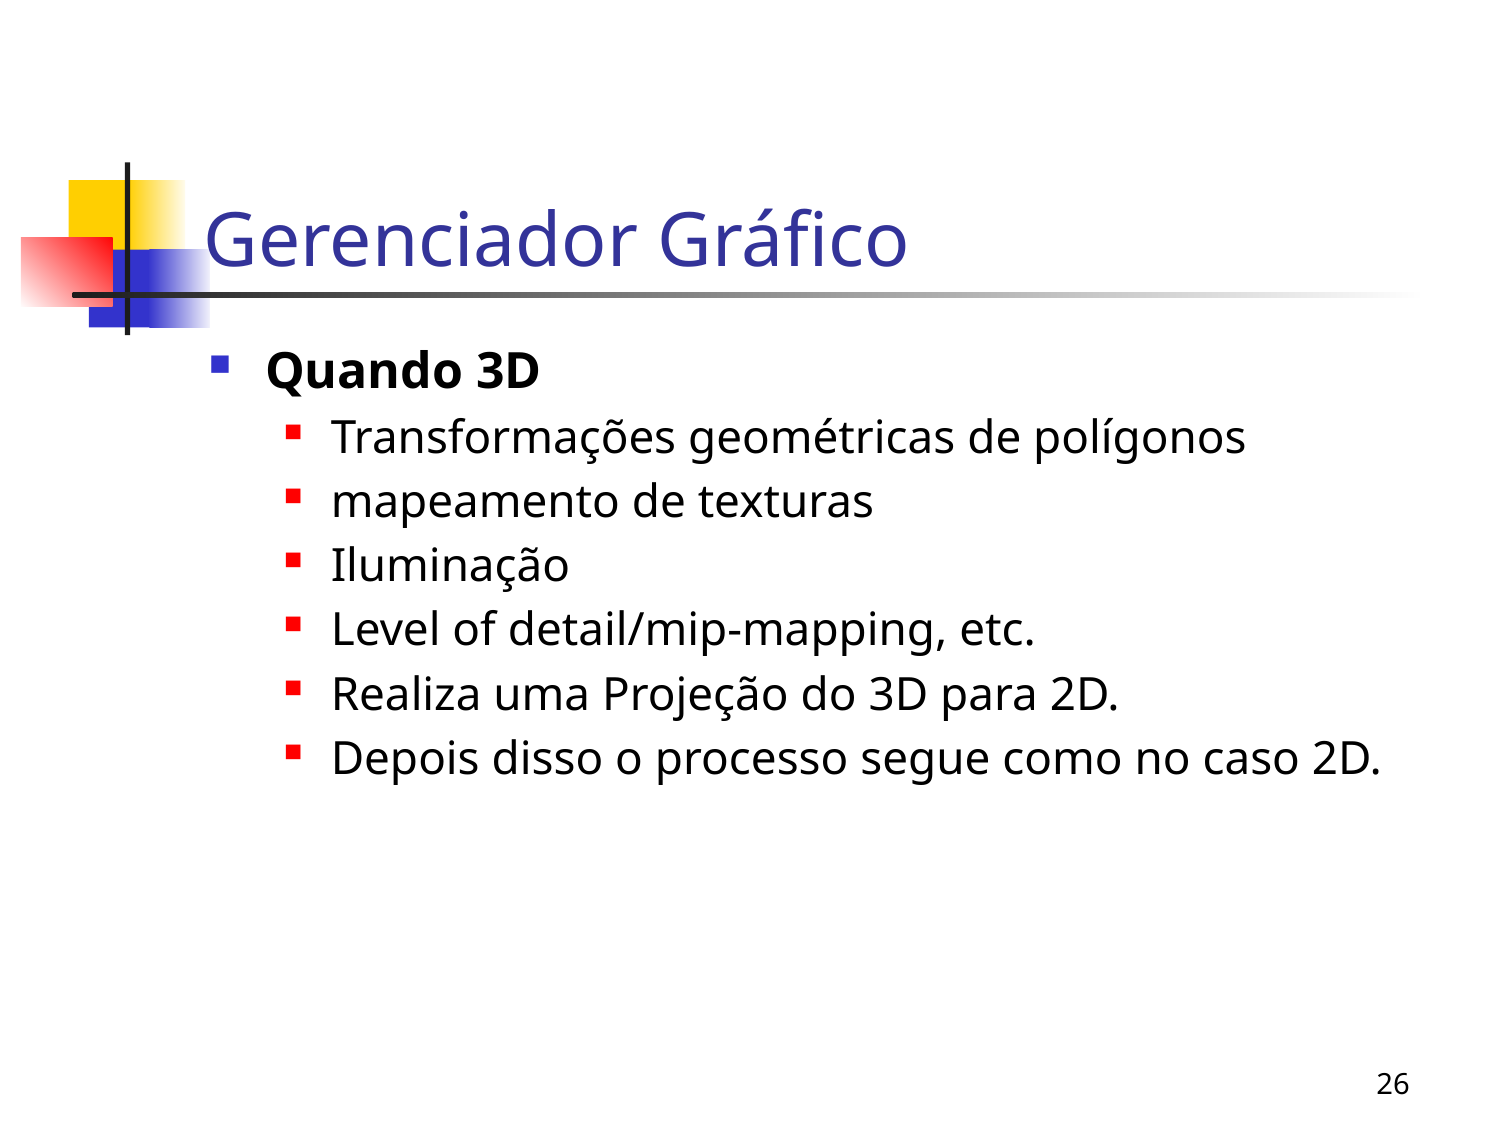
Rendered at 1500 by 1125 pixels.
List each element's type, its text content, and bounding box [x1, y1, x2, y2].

list Quando 3D Transformações geométricas de polígonos mapeamento de texturas Iluminação Level of detail/mip-mapping, etc. Realiza uma Projeção do 3D para 2D. Depois disso o processo segue como no caso 2D. [193, 331, 1469, 1006]
title Gerenciador Gráfico [188, 101, 1468, 289]
slide_number 26 [1112, 1037, 1426, 1113]
